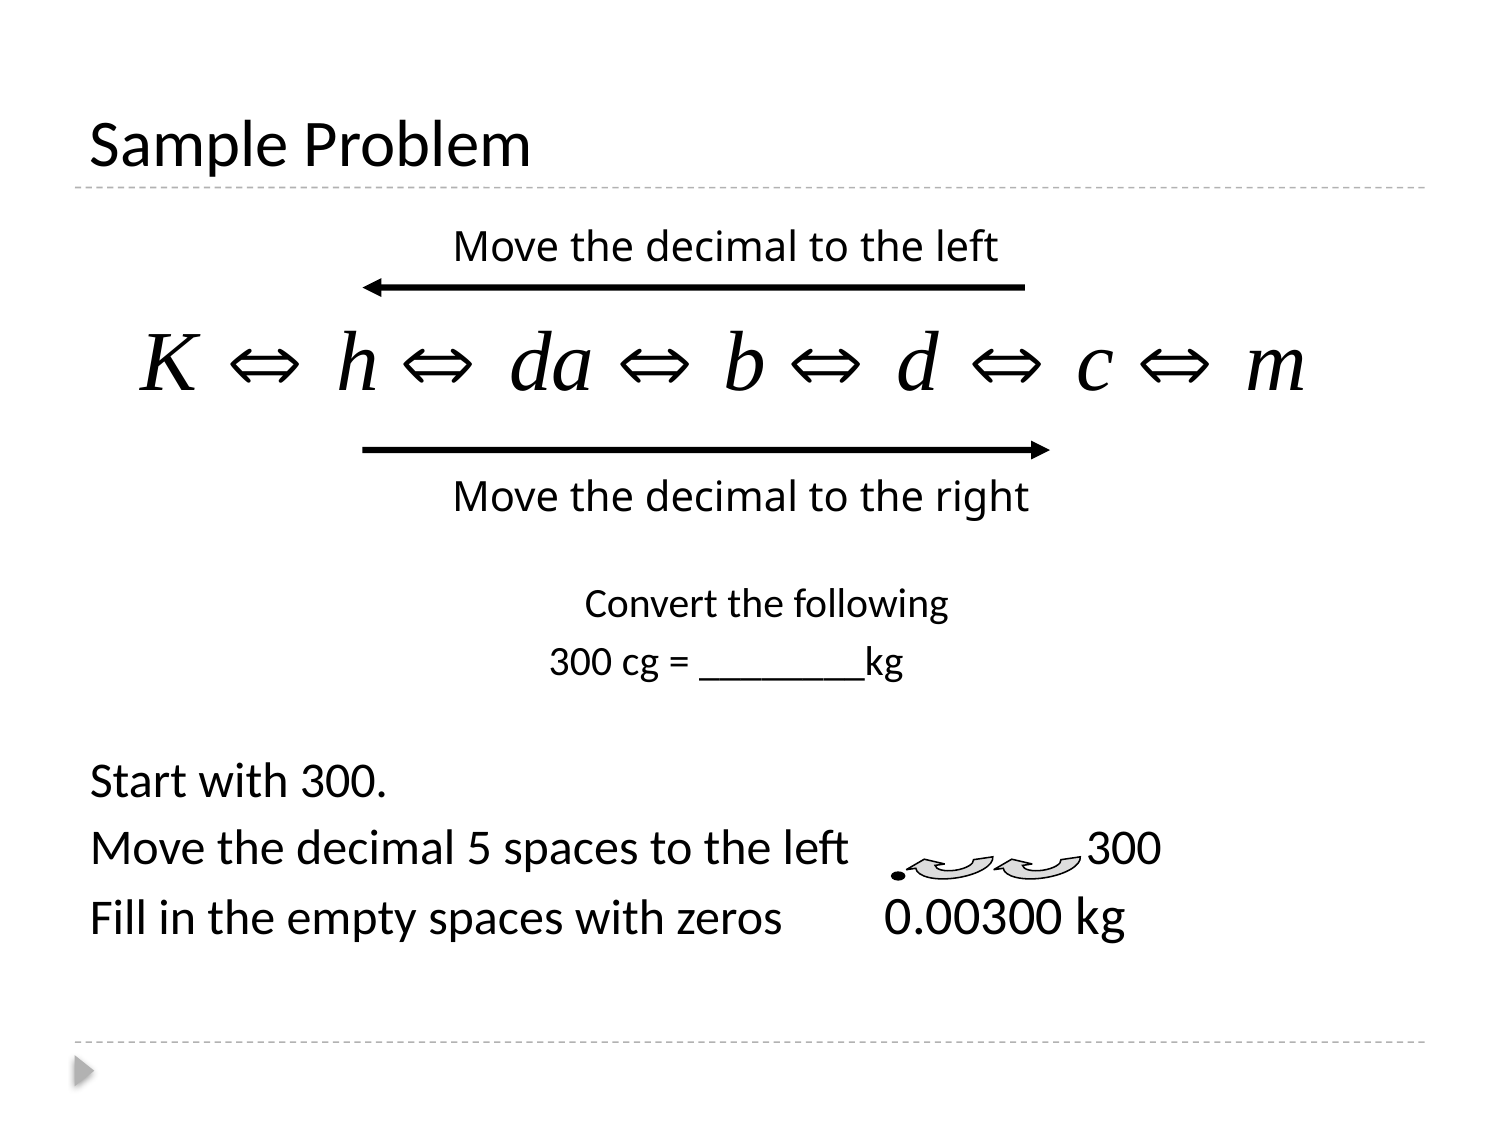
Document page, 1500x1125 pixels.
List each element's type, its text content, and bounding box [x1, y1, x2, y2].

title Sample Problem [75, 24, 1425, 188]
text_box [891, 872, 905, 880]
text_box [124, 212, 1326, 528]
list Convert the following 300 cg = ________kg Start with 300. Move the decimal 5 spaces to the left 300 Fill in the empty spaces with zeros 0.00300 kg [75, 574, 1425, 1006]
text_box [906, 856, 993, 879]
text_box [993, 856, 1081, 879]
